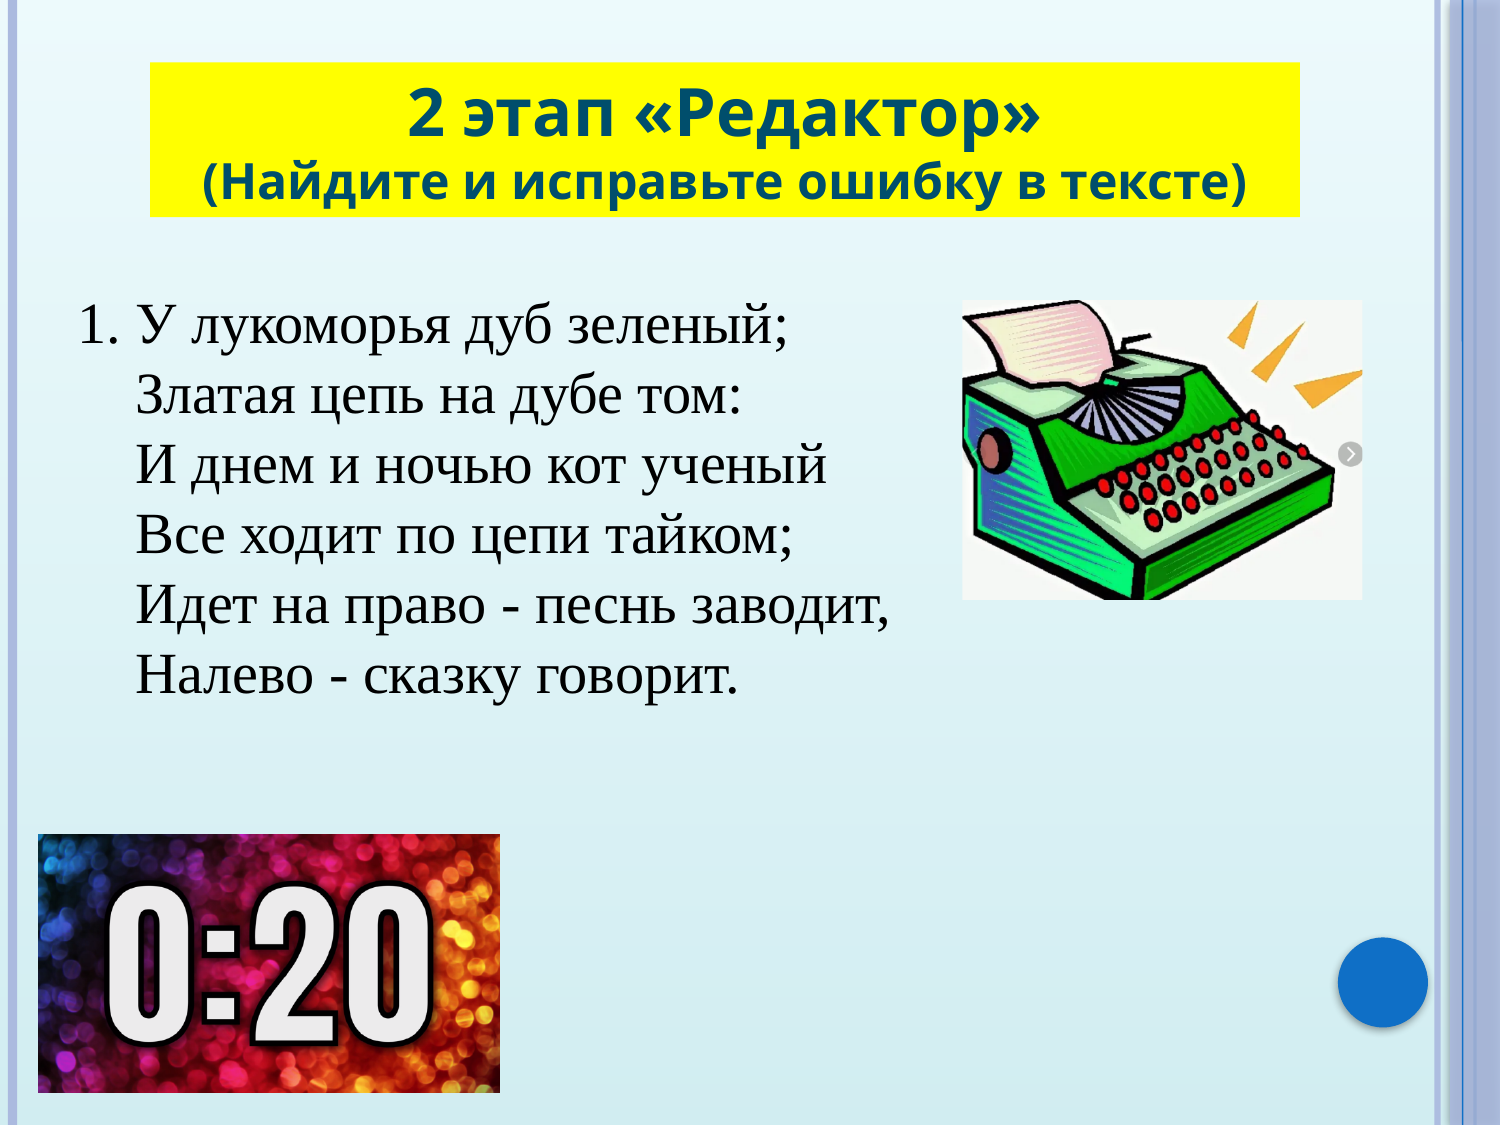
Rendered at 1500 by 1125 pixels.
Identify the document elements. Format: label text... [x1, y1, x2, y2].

text_box 1. У лукоморья дуб зеленый; Златая цепь на дубе том: И днем и ночью кот ученый Все ходит по цепи тайком; Идет на право - песнь заводит, Налево - сказку говорит. [62, 278, 1125, 713]
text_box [36, 833, 501, 1095]
text_box 2 этап «Редактор» (Найдите и исправьте ошибку в тексте) [150, 62, 1300, 218]
picture [961, 299, 1363, 601]
